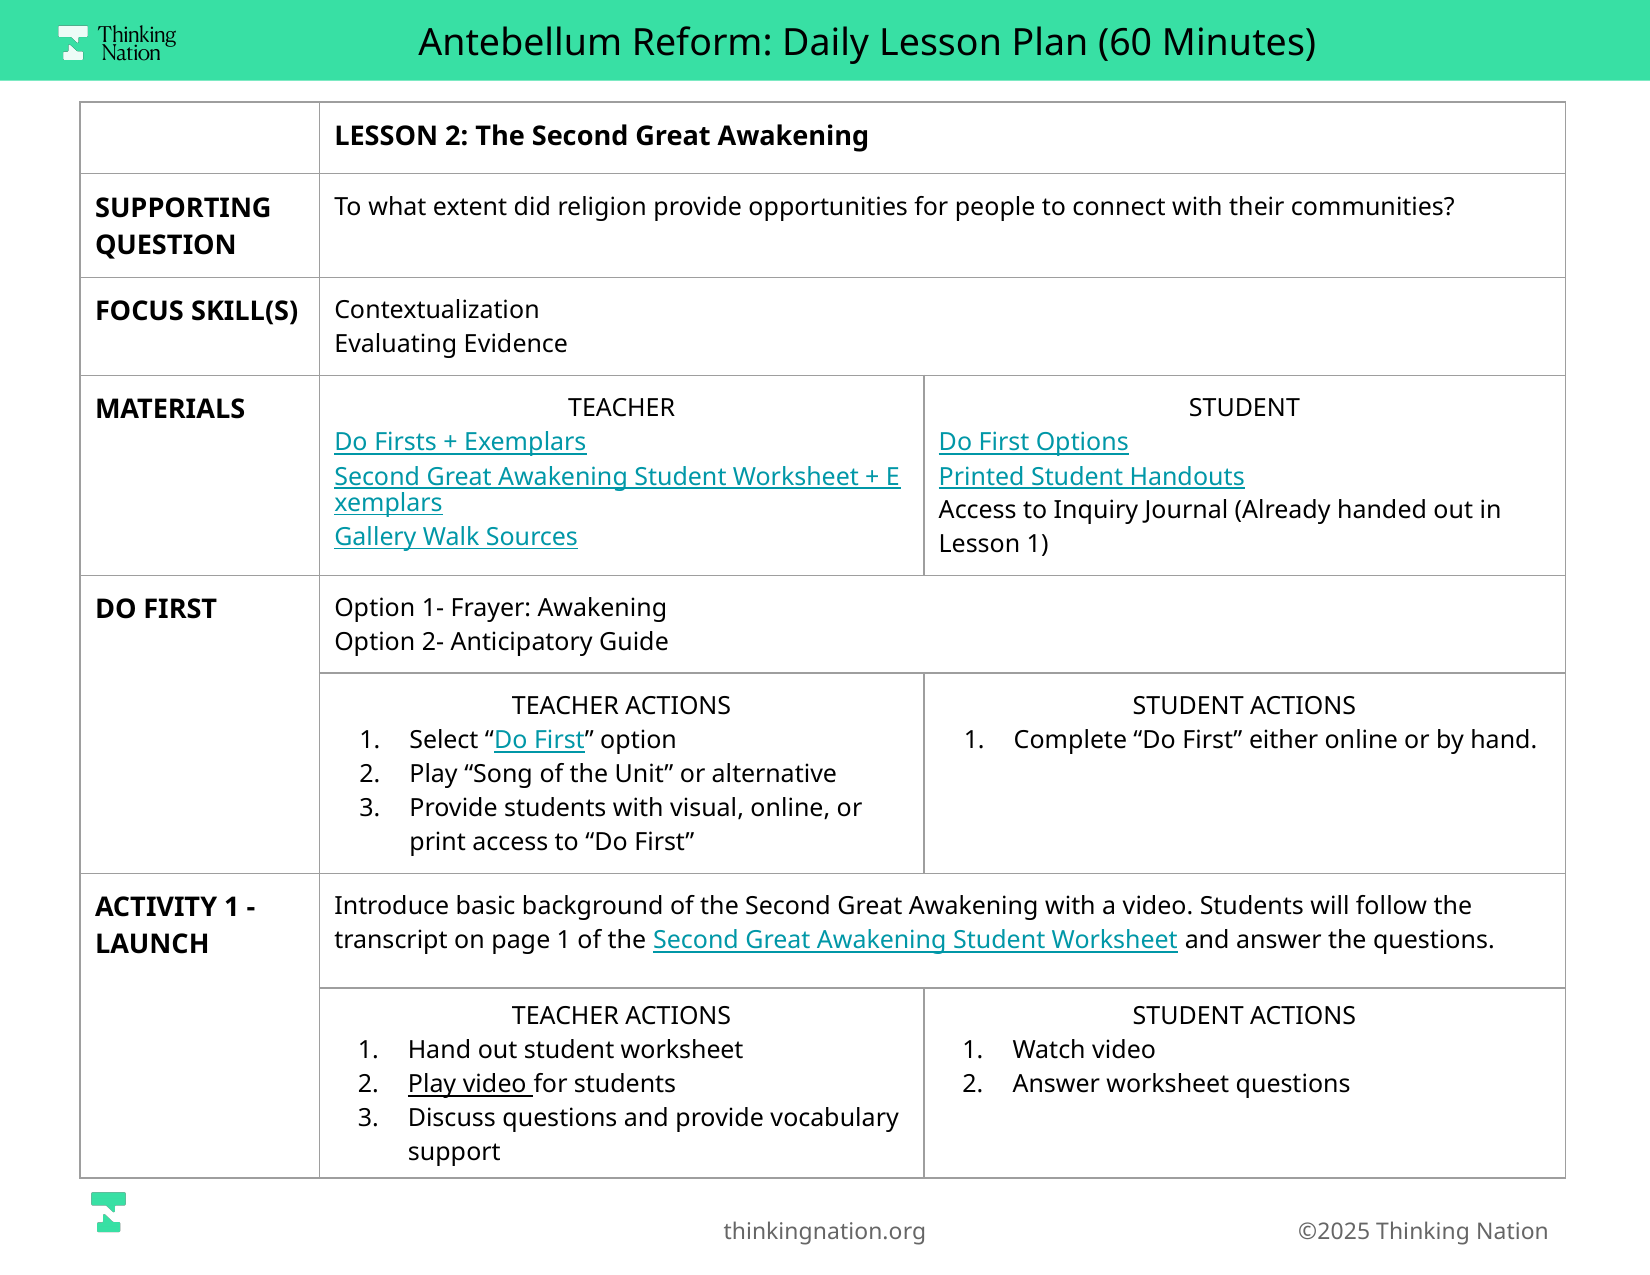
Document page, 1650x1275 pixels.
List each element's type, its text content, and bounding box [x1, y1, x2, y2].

table_cell To what extent did religion provide opportunities for people to connect with their communities? [320, 174, 1565, 277]
table_cell FOCUS SKILL(S) [81, 278, 319, 375]
table_cell Option 1- Frayer: Awakening Option 2- Anticipatory Guide [320, 576, 1565, 672]
table_cell STUDENT ACTIONS Complete “Do First” either online or by hand. [925, 674, 1565, 873]
table_cell STUDENT ACTIONS Watch video Answer worksheet questions [925, 989, 1565, 1177]
table_cell ACTIVITY 1 - LAUNCH [81, 874, 319, 1177]
table_cell STUDENT Do First Options Printed Student Handouts Access to Inquiry Journal (Already handed out in Lesson 1) [925, 376, 1565, 575]
table_header [81, 103, 319, 173]
text_box Antebellum Reform: Daily Lesson Plan (60 Minutes) [0, 0, 1650, 81]
table_cell SUPPORTING QUESTION [81, 174, 319, 277]
picture [45, 14, 180, 71]
table_cell Contextualization Evaluating Evidence [320, 278, 1565, 375]
text_box thinkingnation.org [629, 1200, 1021, 1240]
text_box ©2025 Thinking Nation [1174, 1200, 1566, 1240]
picture [80, 1184, 136, 1240]
table_cell TEACHER ACTIONS Hand out student worksheet Play video for students Discuss questions and provide vocabulary support [320, 989, 923, 1177]
table_cell DO FIRST [81, 576, 319, 873]
table_cell Introduce basic background of the Second Great Awakening with a video. Students will follow the transcript on page 1 of the Second Great Awakening Student Worksheet and answer the questions. [320, 874, 1565, 987]
table_cell TEACHER Do Firsts + Exemplars Second Great Awakening Student Worksheet + Exemplars Gallery Walk Sources [320, 376, 923, 575]
table_cell MATERIALS [81, 376, 319, 575]
table_header LESSON 2: The Second Great Awakening [320, 103, 1565, 173]
table_cell TEACHER ACTIONS Select “Do First” option Play “Song of the Unit” or alternative Provide students with visual, online, or print access to “Do First” [320, 674, 923, 873]
